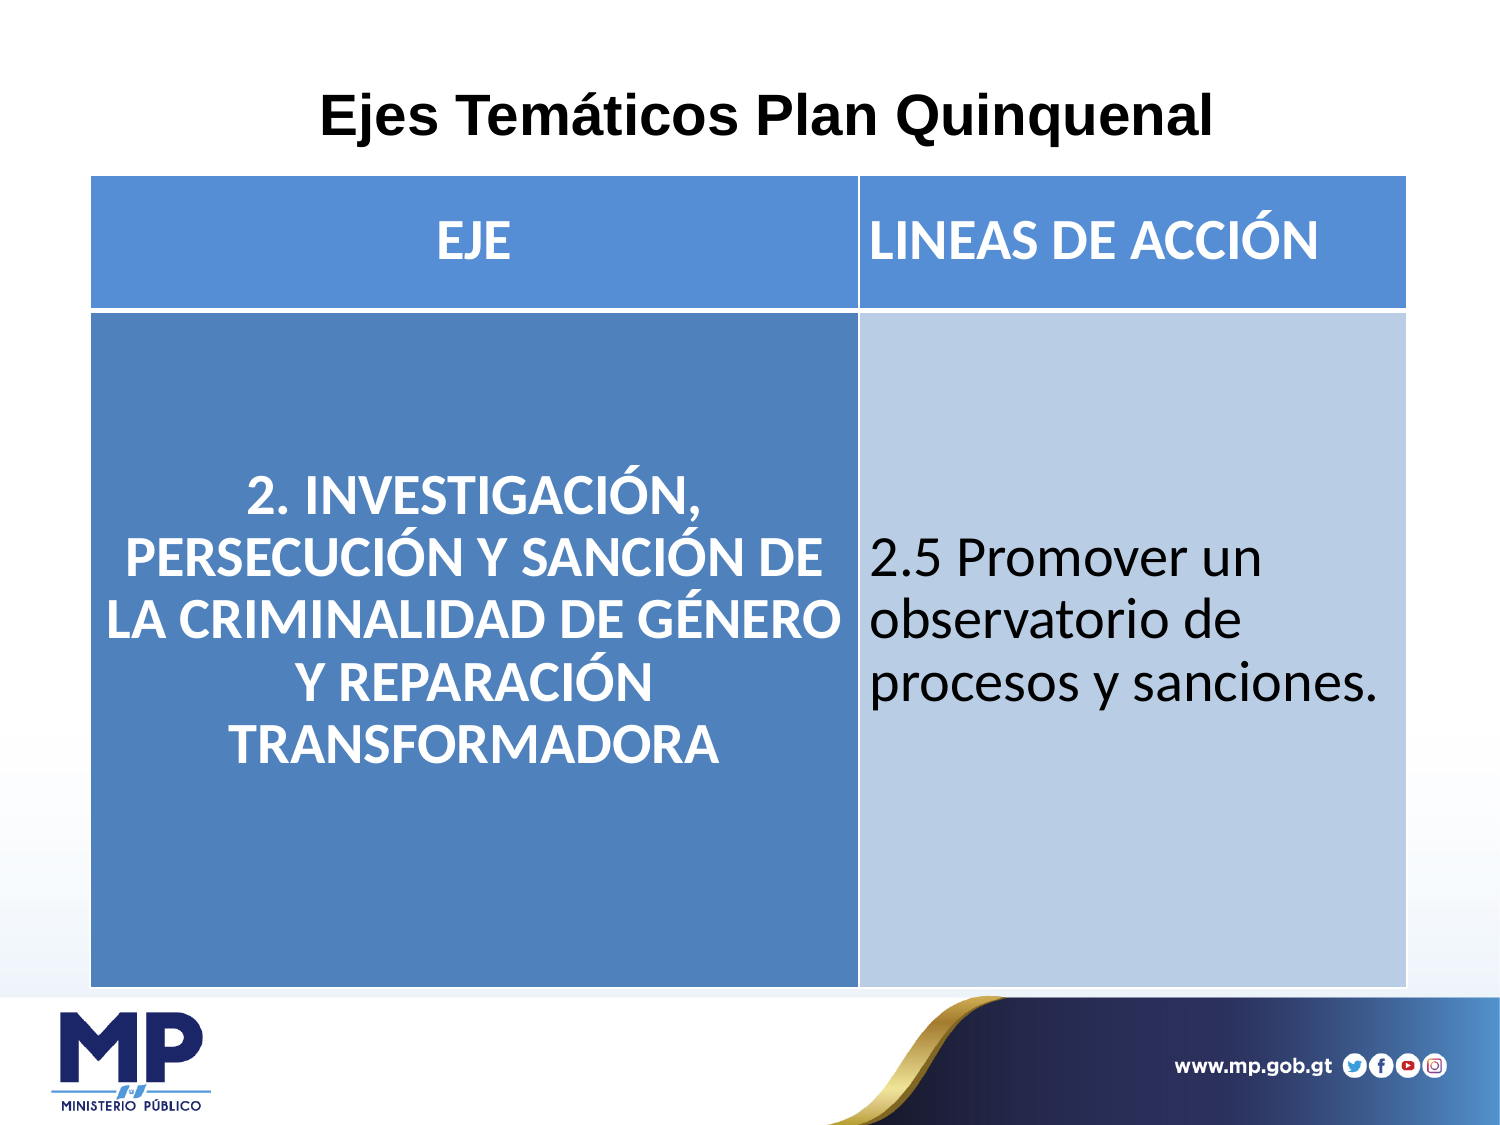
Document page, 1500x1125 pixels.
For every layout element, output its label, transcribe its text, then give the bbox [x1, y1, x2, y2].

table_header LINEAS DE ACCIÓN [860, 176, 1406, 308]
table_cell 2.5 Promover un observatorio de procesos y sanciones. [860, 313, 1406, 987]
table_cell 2. INVESTIGACIÓN, PERSECUCIÓN Y SANCIÓN DE LA CRIMINALIDAD DE GÉNERO Y REPARACIÓN TRANSFORMADORA [91, 313, 858, 987]
table_header EJE [91, 176, 858, 308]
title Ejes Temáticos Plan Quinquenal [92, 54, 1443, 176]
picture [0, 0, 1500, 1125]
